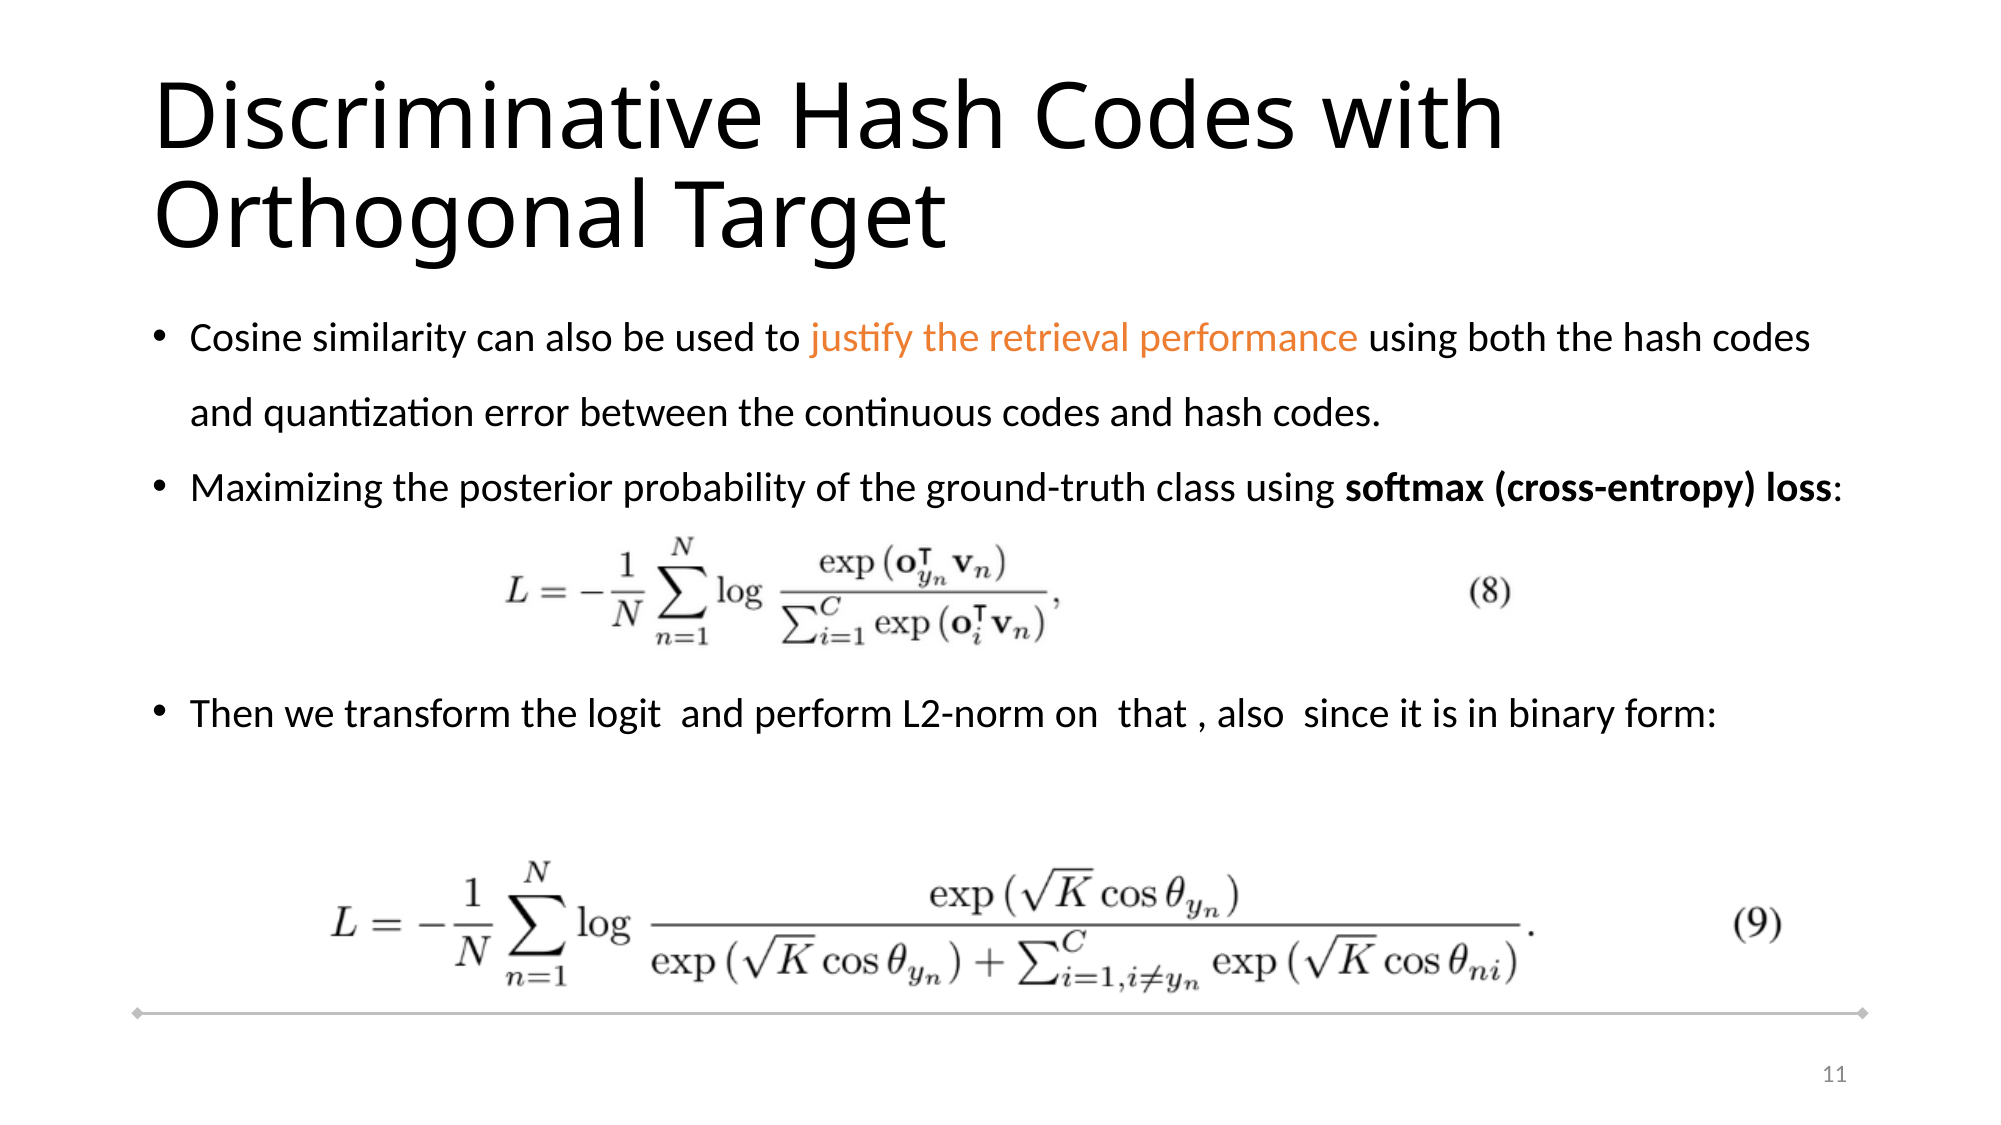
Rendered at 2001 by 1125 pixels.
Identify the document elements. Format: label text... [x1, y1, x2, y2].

title Discriminative Hash Codes with Orthogonal Target [137, 59, 1977, 278]
slide_number 11 [1412, 1042, 1863, 1103]
picture [475, 510, 1525, 677]
picture [313, 839, 1801, 999]
